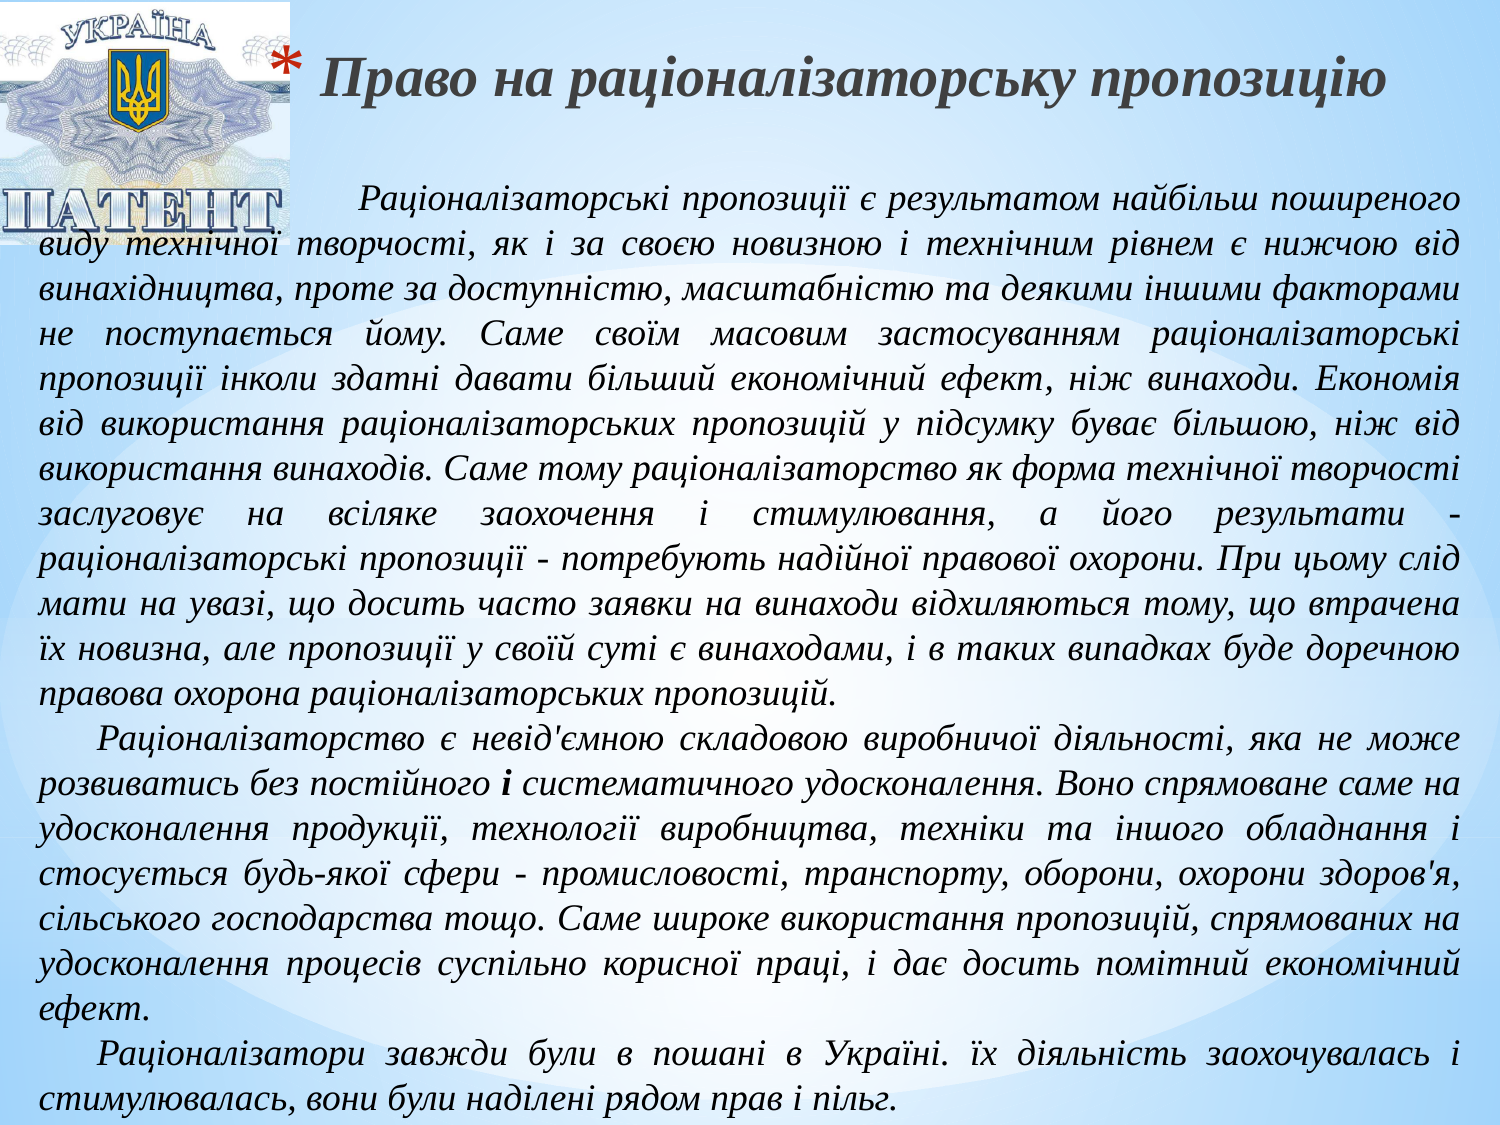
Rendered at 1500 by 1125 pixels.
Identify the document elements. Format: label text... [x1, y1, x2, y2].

text_box Право на раціоналізаторську пропозицію [295, 30, 1427, 124]
text_box Раціоналізаторські пропозиції є результатом найбільш поширеного виду технічної творчості, як і за своєю новизною і технічним рівнем є нижчою від винахідництва, проте за доступністю, масштабністю та деякими іншими факторами не поступається йому. Саме своїм масовим застосуванням раціоналізаторські пропозиції інколи здатні давати більший економічний ефект, ніж винаходи. Економія від використання раціоналізаторських пропозицій у підсумку буває більшою, ніж від використання винаходів. Саме тому раціоналізаторство як форма технічної творчості заслуговує на всіляке заохочення і стимулювання, а його результати - раціоналізаторські пропозиції - потребують надійної правової охорони. При цьому слід мати на увазі, що досить часто заявки на винаходи відхиляються тому, що втрачена їх новизна, але пропозиції у своїй суті є винаходами, і в таких випадках буде доречною правова охорона раціоналізаторських пропозицій. Раціоналізаторство є невід'ємною складовою виробничої діяльності, яка не може розвиватись без постійного і систематичного удосконалення. Воно спрямоване саме на удосконалення продукції, технології виробництва, техніки та іншого обладнання і стосується будь-якої сфери - промисловості, транспорту, оборони, охорони здоров'я, сільського господарства тощо. Саме широке використання пропозицій, спрямованих на удосконалення процесів суспільно корисної праці, і дає досить помітний економічний ефект. Раціоналізатори завжди були в пошані в Україні. їх діяльність заохочувалась і стимулювалась, вони були наділені рядом прав і пільг. [23, 166, 1477, 1125]
picture [0, 2, 290, 245]
